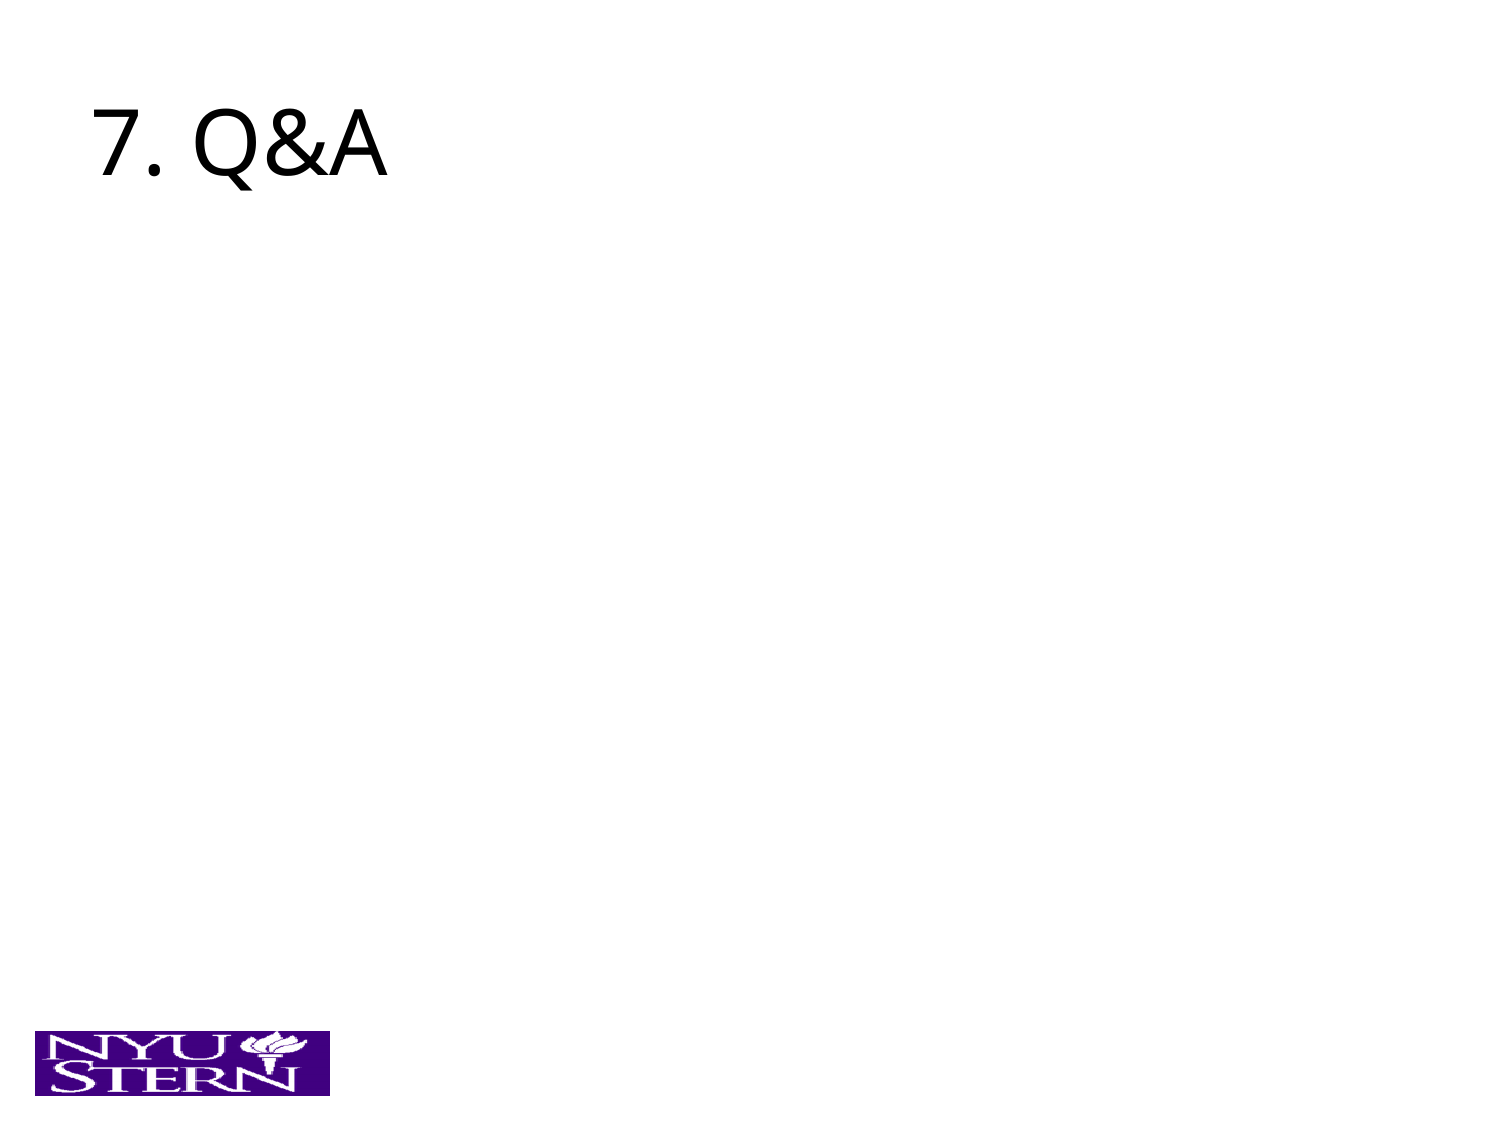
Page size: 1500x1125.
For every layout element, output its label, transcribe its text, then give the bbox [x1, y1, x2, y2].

title 7. Q&A [75, 45, 1425, 233]
picture [34, 1030, 330, 1097]
